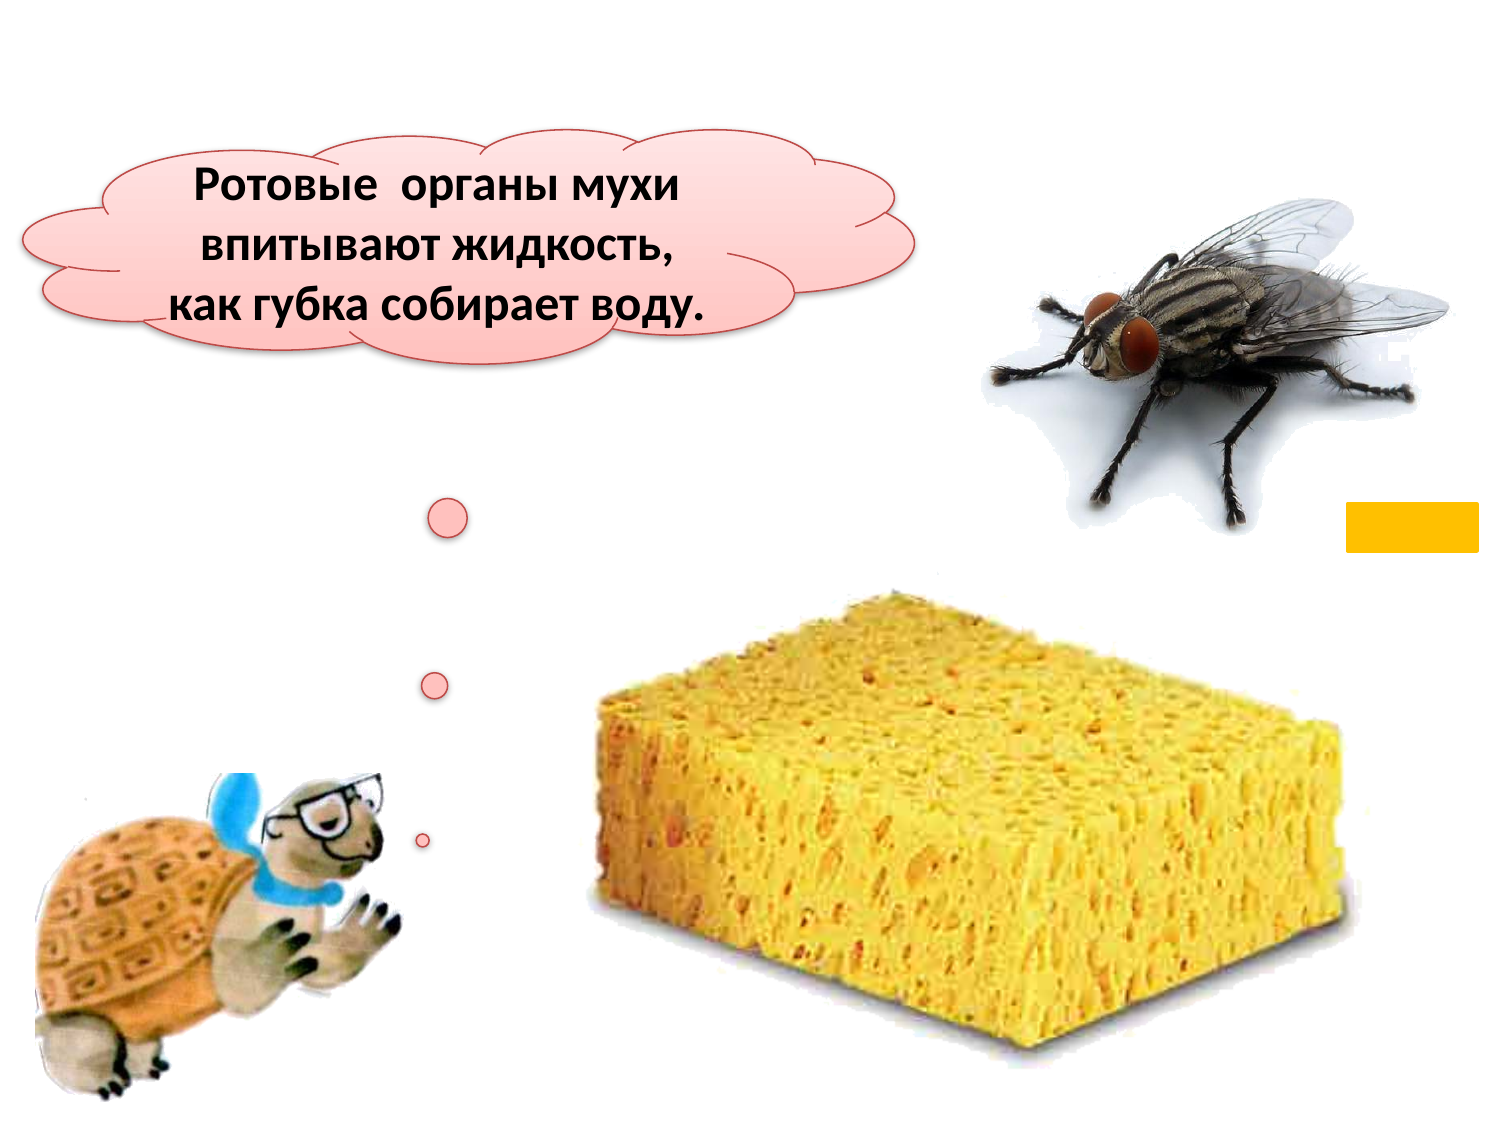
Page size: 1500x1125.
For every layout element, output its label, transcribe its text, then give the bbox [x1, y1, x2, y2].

text_box Ротовые органы мухи впитывают жидкость, как губка собирает воду. [427, 497, 468, 539]
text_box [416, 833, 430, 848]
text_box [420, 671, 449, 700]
picture [34, 773, 411, 1110]
text_box Ротовые органы мухи впитывают жидкость, как губка собирает воду. [21, 128, 916, 365]
picture [515, 152, 1500, 1125]
